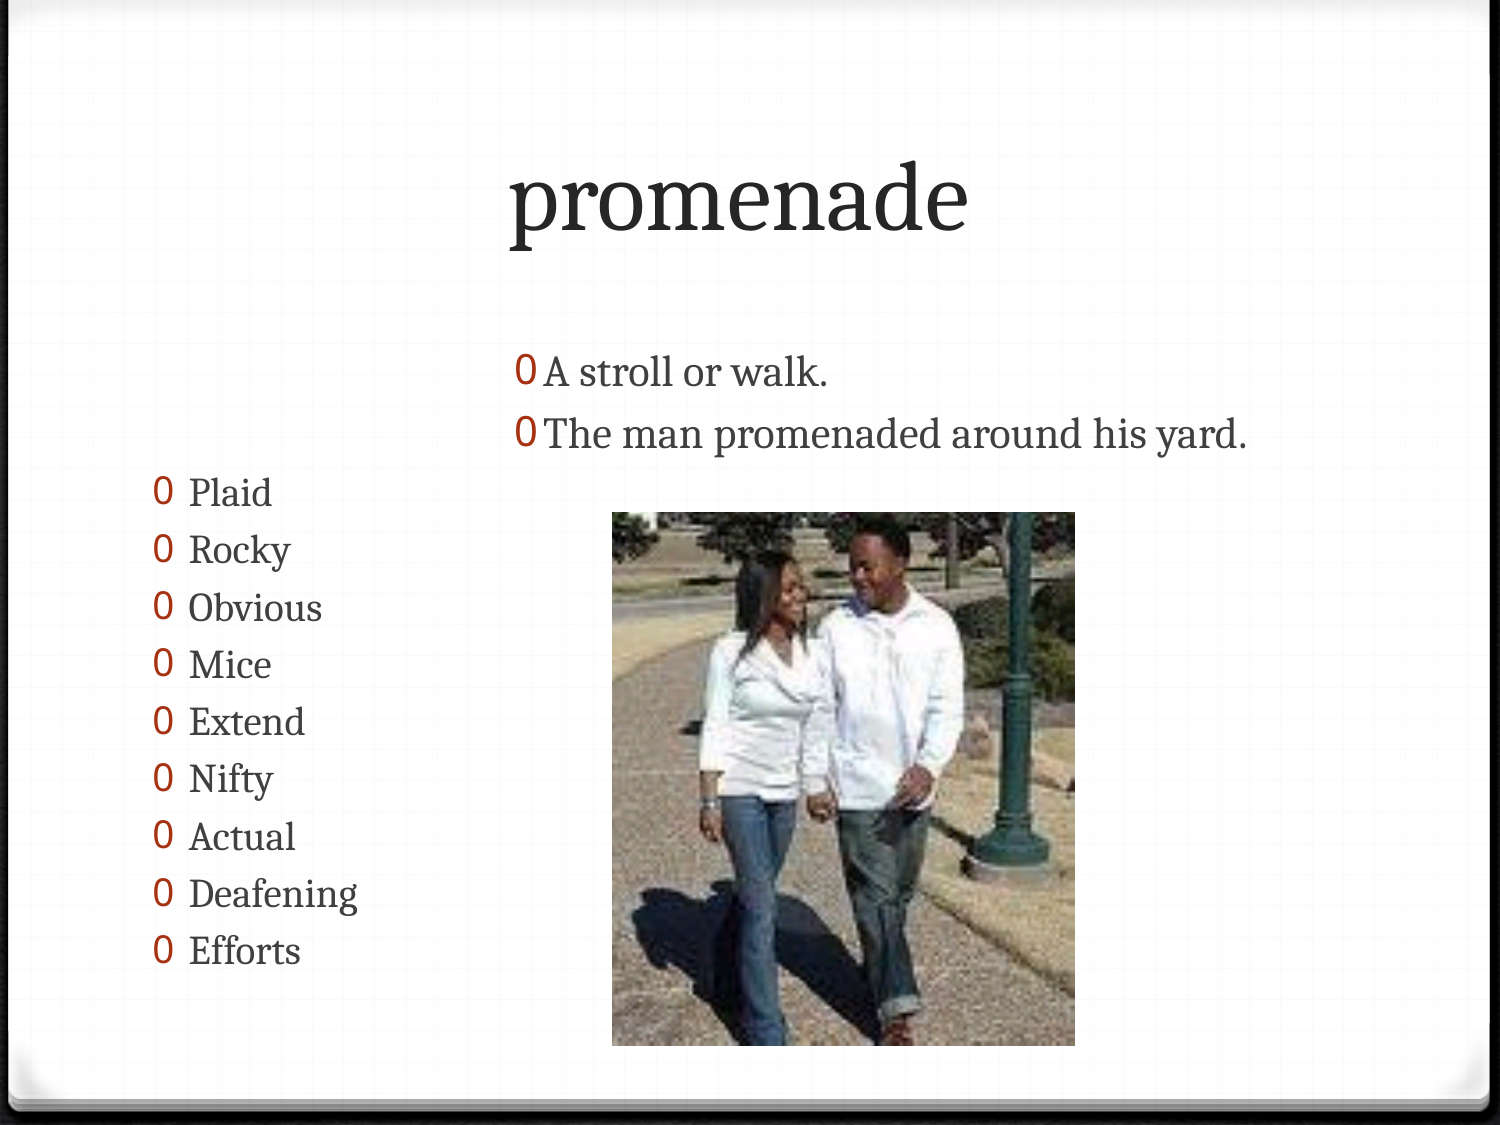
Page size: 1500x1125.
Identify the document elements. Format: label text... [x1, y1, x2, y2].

list A stroll or walk. The man promenaded around his yard. Plaid Rocky Obvious Mice Extend Nifty Actual Deafening Efforts [137, 334, 1363, 983]
picture [0, 0, 1500, 1125]
title promenade [90, 71, 1410, 309]
